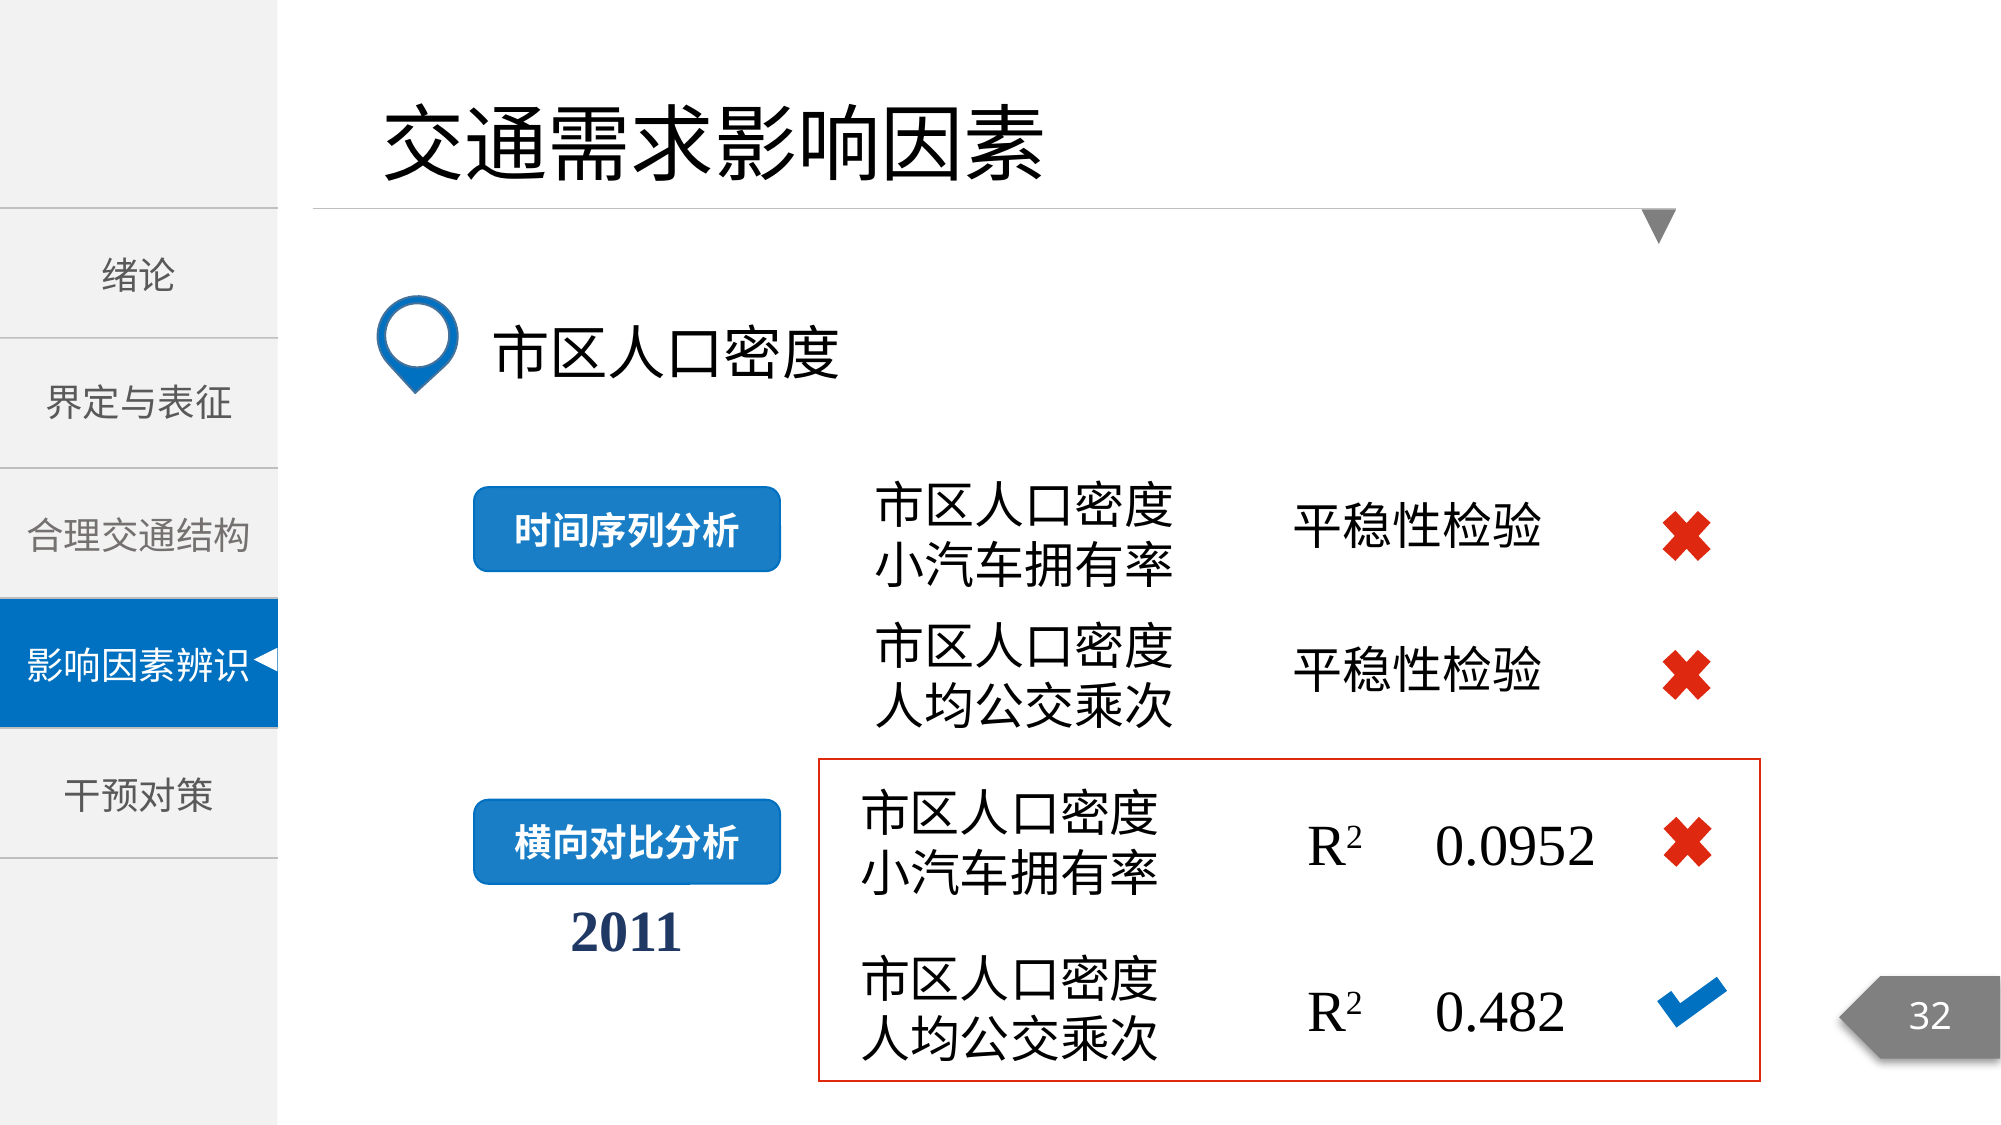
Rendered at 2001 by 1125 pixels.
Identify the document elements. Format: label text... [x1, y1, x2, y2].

text_box 2011 [555, 885, 699, 971]
text_box [1662, 649, 1711, 700]
text_box [818, 758, 1761, 1082]
text_box [1662, 510, 1711, 561]
text_box 市区人口密度 [476, 308, 856, 394]
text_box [377, 296, 458, 377]
text_box 平稳性检验 [1277, 630, 1626, 706]
text_box 市区人口密度 小汽车拥有率 [859, 466, 1208, 602]
text_box 平稳性检验 [1277, 487, 1626, 562]
text_box 市区人口密度 人均公交乘次 [859, 606, 1208, 742]
text_box [1658, 493, 1739, 758]
text_box 横向对比分析 [473, 798, 782, 885]
text_box [1641, 209, 1677, 244]
text_box 时间序列分析 [473, 486, 782, 573]
